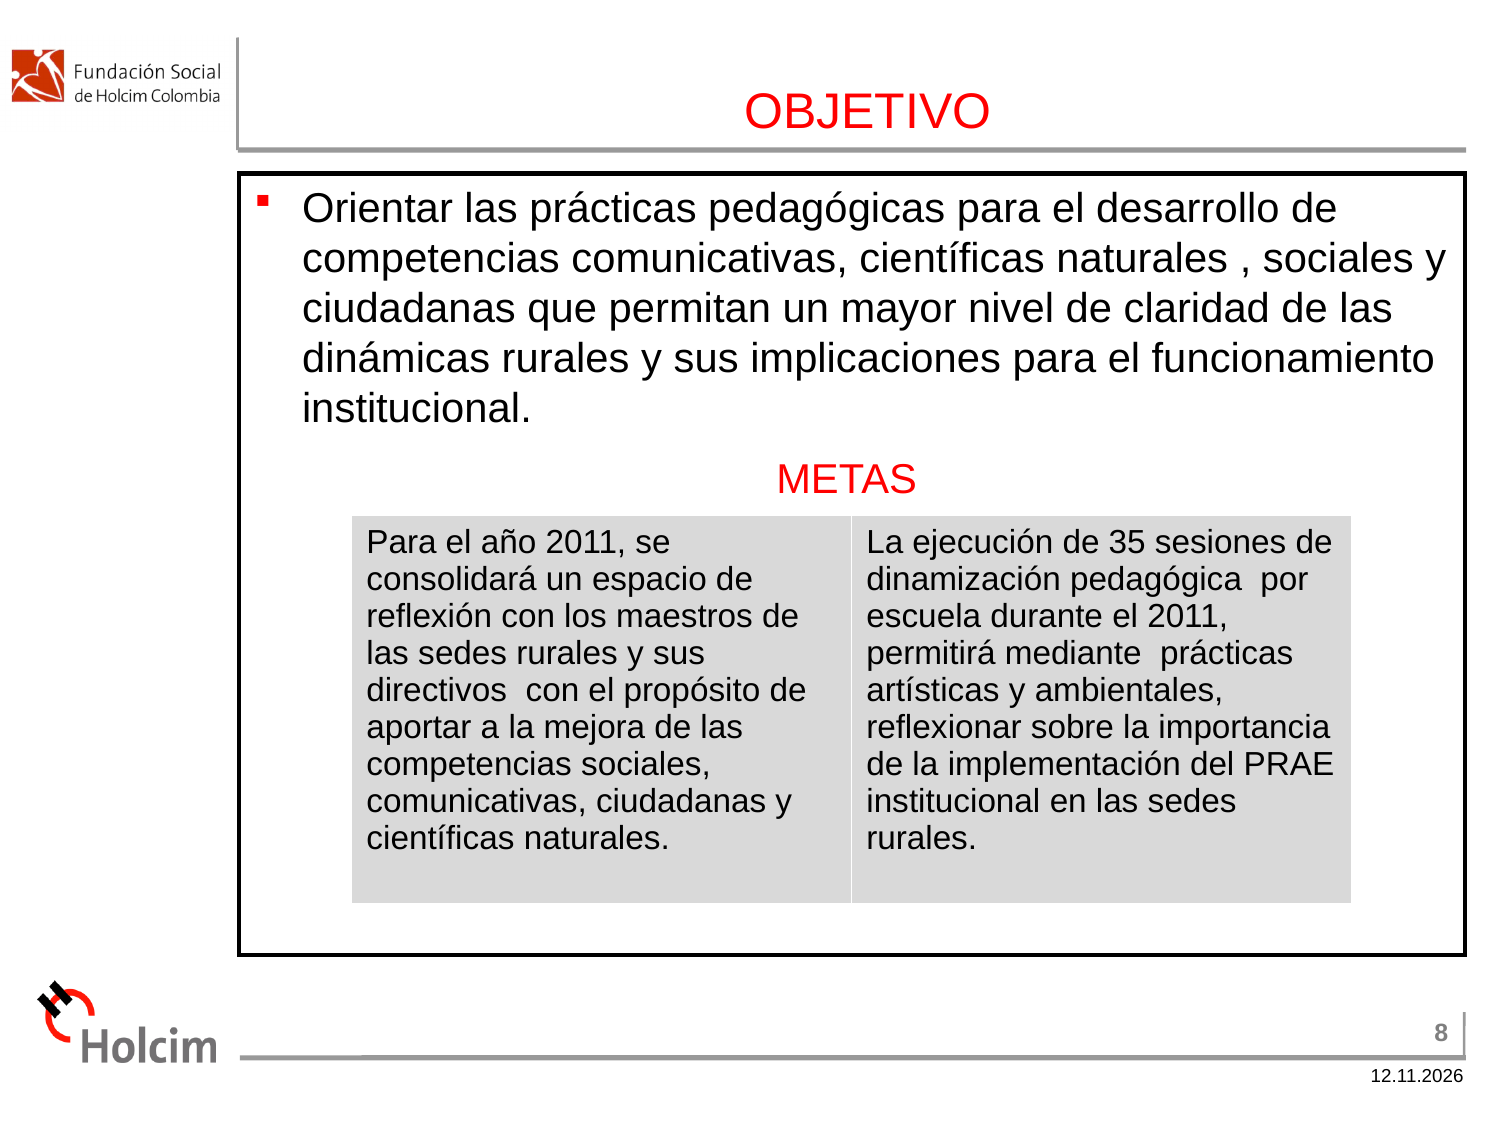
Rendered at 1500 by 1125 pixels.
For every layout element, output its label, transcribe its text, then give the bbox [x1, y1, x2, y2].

table_header La ejecución de 35 sesiones de dinamización pedagógica por escuela durante el 2011, permitirá mediante prácticas artísticas y ambientales, reflexionar sobre la importancia de la implementación del PRAE institucional en las sedes rurales. [852, 516, 1351, 903]
table_header Para el año 2011, se consolidará un espacio de reflexión con los maestros de las sedes rurales y sus directivos con el propósito de aportar a la mejora de las competencias sociales, comunicativas, ciudadanas y científicas naturales. [352, 516, 851, 903]
picture [0, 35, 235, 132]
title OBJETIVO [239, 67, 1483, 151]
list Orientar las prácticas pedagógicas para el desarrollo de competencias comunicativas, científicas naturales , sociales y ciudadanas que permitan un mayor nivel de claridad de las dinámicas rurales y sus implicaciones para el funcionamiento institucional. METAS [237, 171, 1467, 957]
picture [37, 980, 216, 1063]
